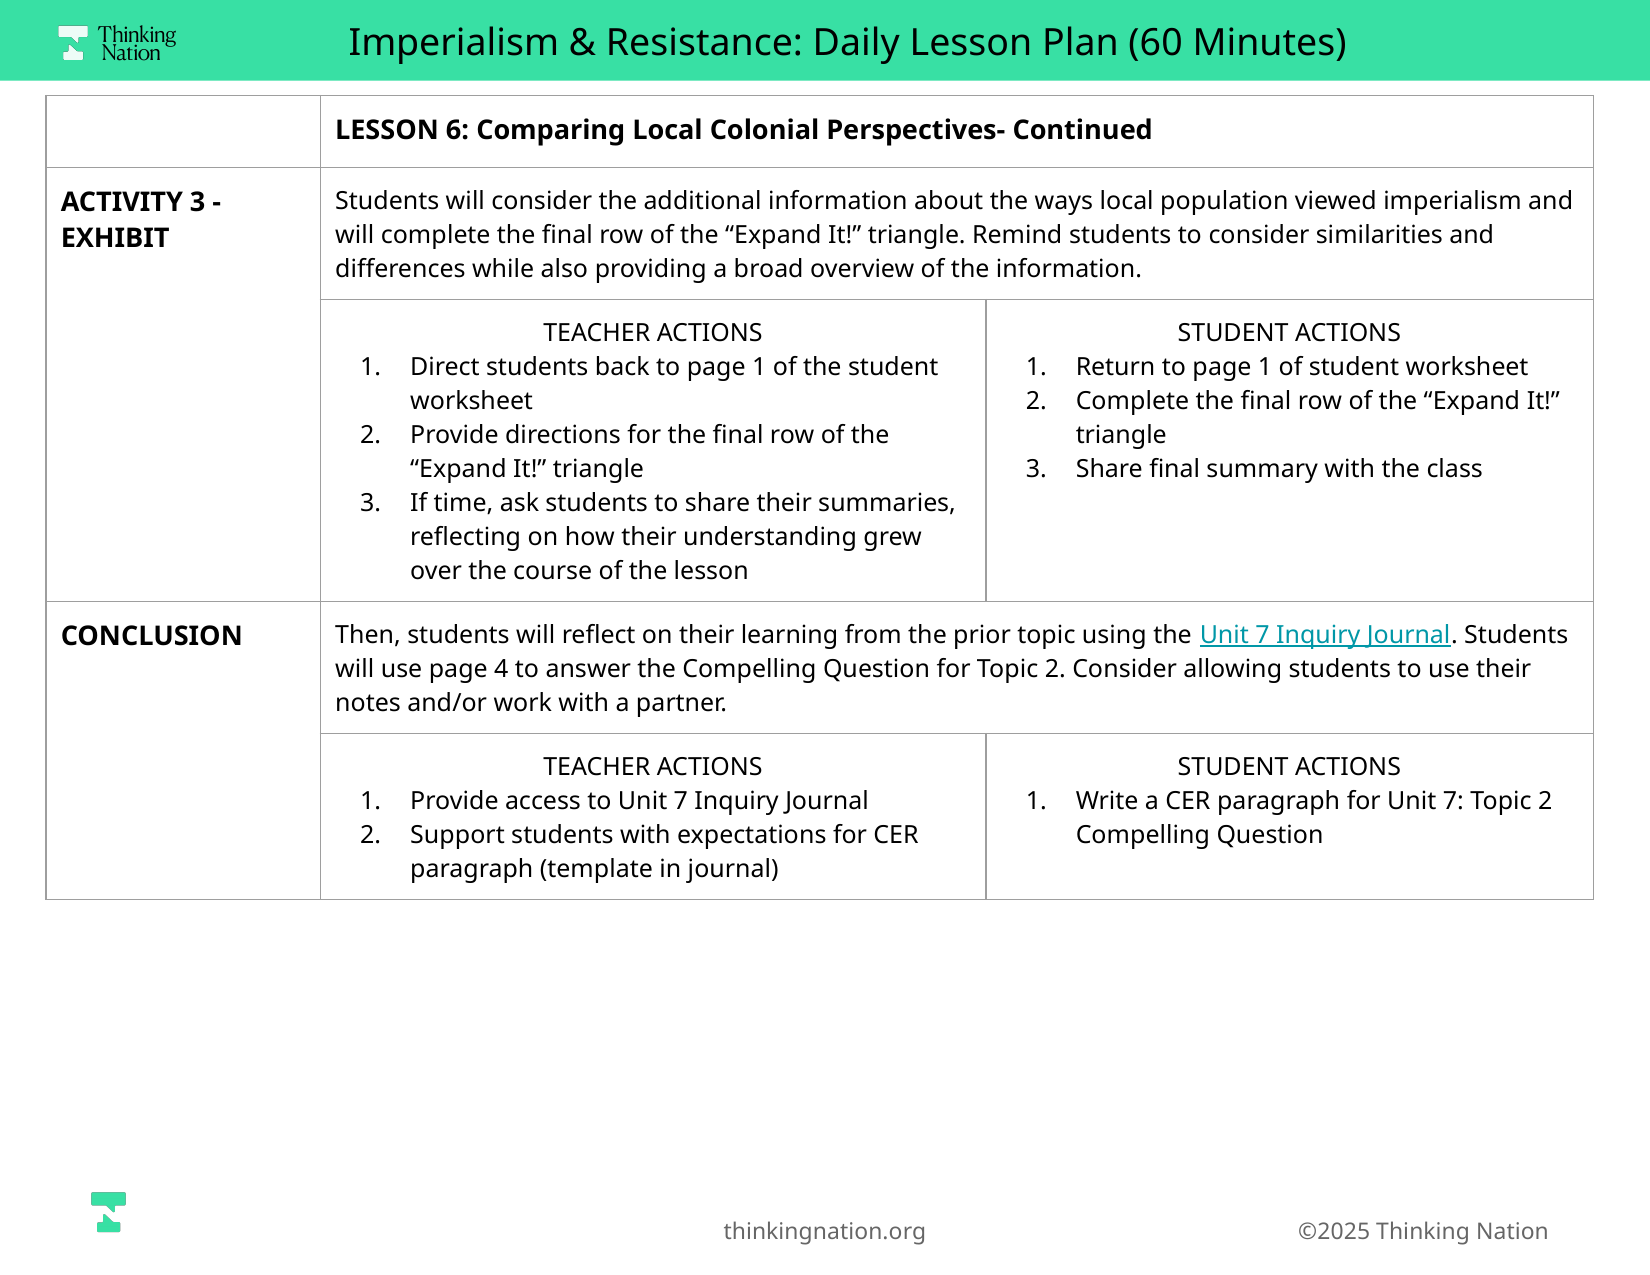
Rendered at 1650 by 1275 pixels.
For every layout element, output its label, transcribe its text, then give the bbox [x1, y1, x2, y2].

table_cell Students will consider the additional information about the ways local population viewed imperialism and will complete the final row of the “Expand It!” triangle. Remind students to consider similarities and differences while also providing a broad overview of the information. [321, 168, 1593, 299]
text_box ©2025 Thinking Nation [1174, 1200, 1566, 1240]
table_cell TEACHER ACTIONS Direct students back to page 1 of the student worksheet Provide directions for the final row of the “Expand It!” triangle If time, ask students to share their summaries, reflecting on how their understanding grew over the course of the lesson [321, 300, 985, 601]
table_cell STUDENT ACTIONS Write a CER paragraph for Unit 7: Topic 2 Compelling Question [987, 734, 1593, 899]
table_header LESSON 6: Comparing Local Colonial Perspectives- Continued [321, 96, 1593, 167]
picture [45, 14, 180, 85]
picture [80, 1184, 136, 1240]
table_header [47, 96, 320, 167]
table_cell STUDENT ACTIONS Return to page 1 of student worksheet Complete the final row of the “Expand It!” triangle Share final summary with the class [987, 300, 1593, 601]
table_cell TEACHER ACTIONS Provide access to Unit 7 Inquiry Journal Support students with expectations for CER paragraph (template in journal) [321, 734, 985, 899]
table_cell CONCLUSION [47, 602, 320, 899]
text_box Imperialism & Resistance: Daily Lesson Plan (60 Minutes) [0, 0, 1650, 81]
table_cell ACTIVITY 3 - EXHIBIT [47, 168, 320, 601]
table_cell Then, students will reflect on their learning from the prior topic using the Unit 7 Inquiry Journal. Students will use page 4 to answer the Compelling Question for Topic 2. Consider allowing students to use their notes and/or work with a partner. [321, 602, 1593, 733]
text_box thinkingnation.org [629, 1200, 1021, 1240]
